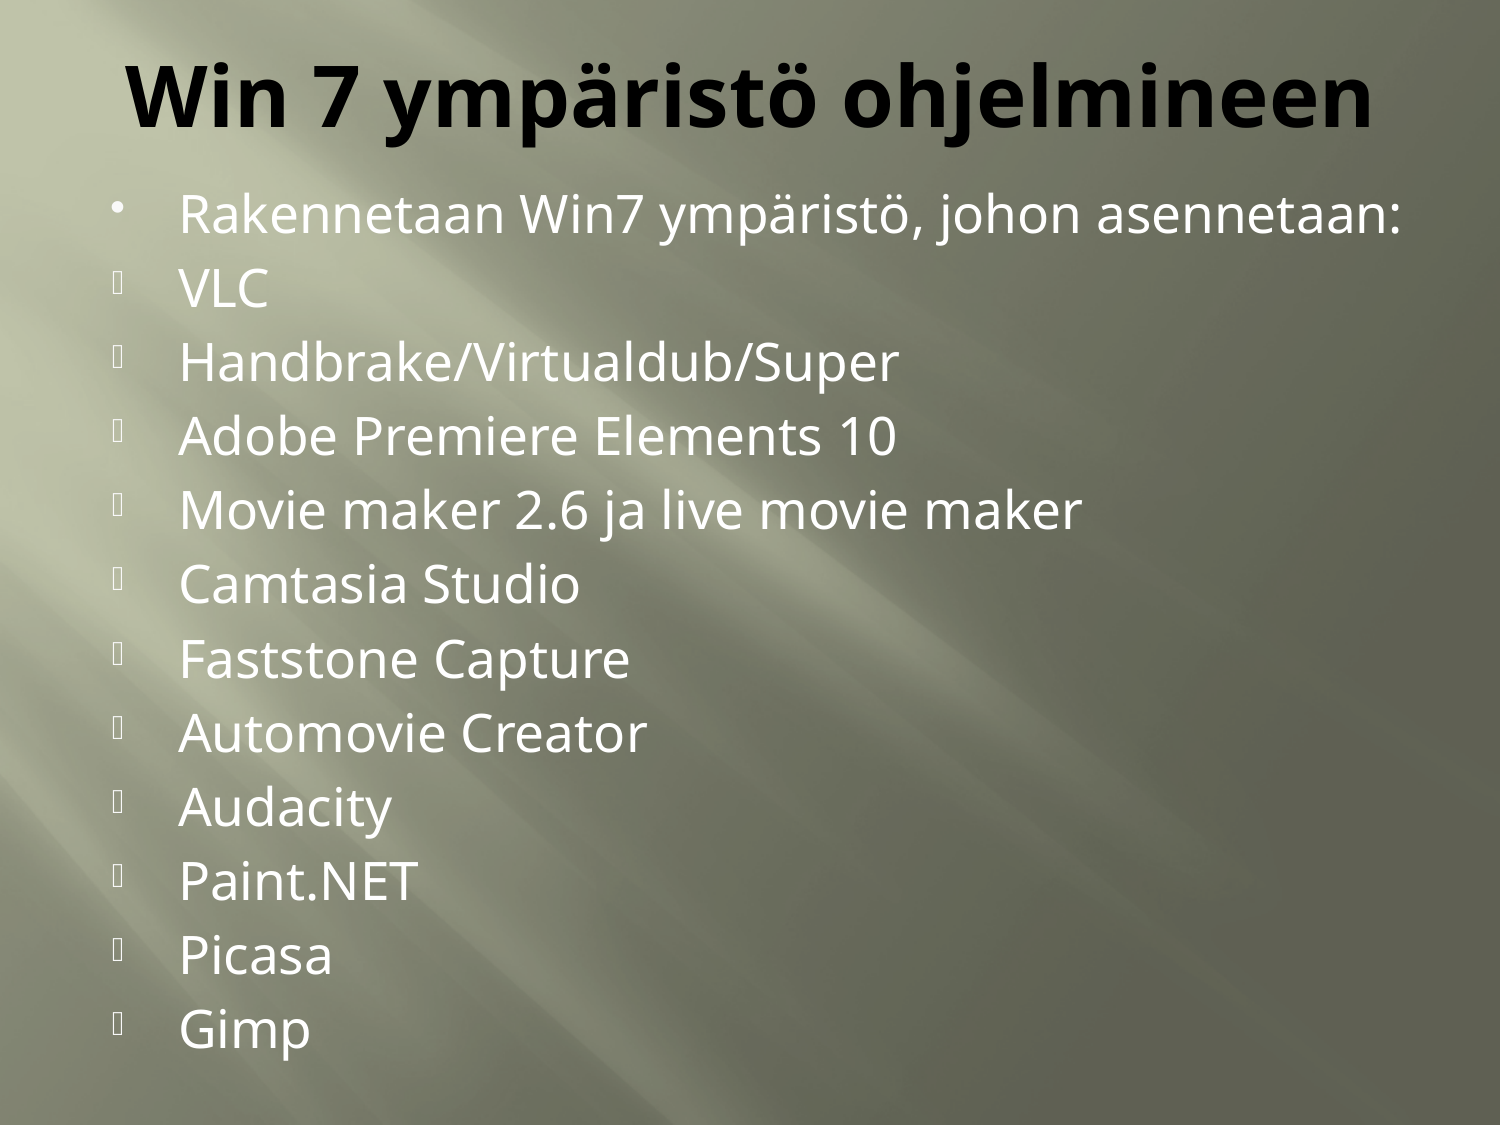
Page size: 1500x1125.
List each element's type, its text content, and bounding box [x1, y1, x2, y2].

list Rakennetaan Win7 ympäristö, johon asennetaan: VLC Handbrake/Virtualdub/Super Adobe Premiere Elements 10 Movie maker 2.6 ja live movie maker Camtasia Studio Faststone Capture Automovie Creator Audacity Paint.NET Picasa Gimp [75, 172, 1425, 1125]
title Win 7 ympäristö ohjelmineen [76, 0, 1427, 188]
